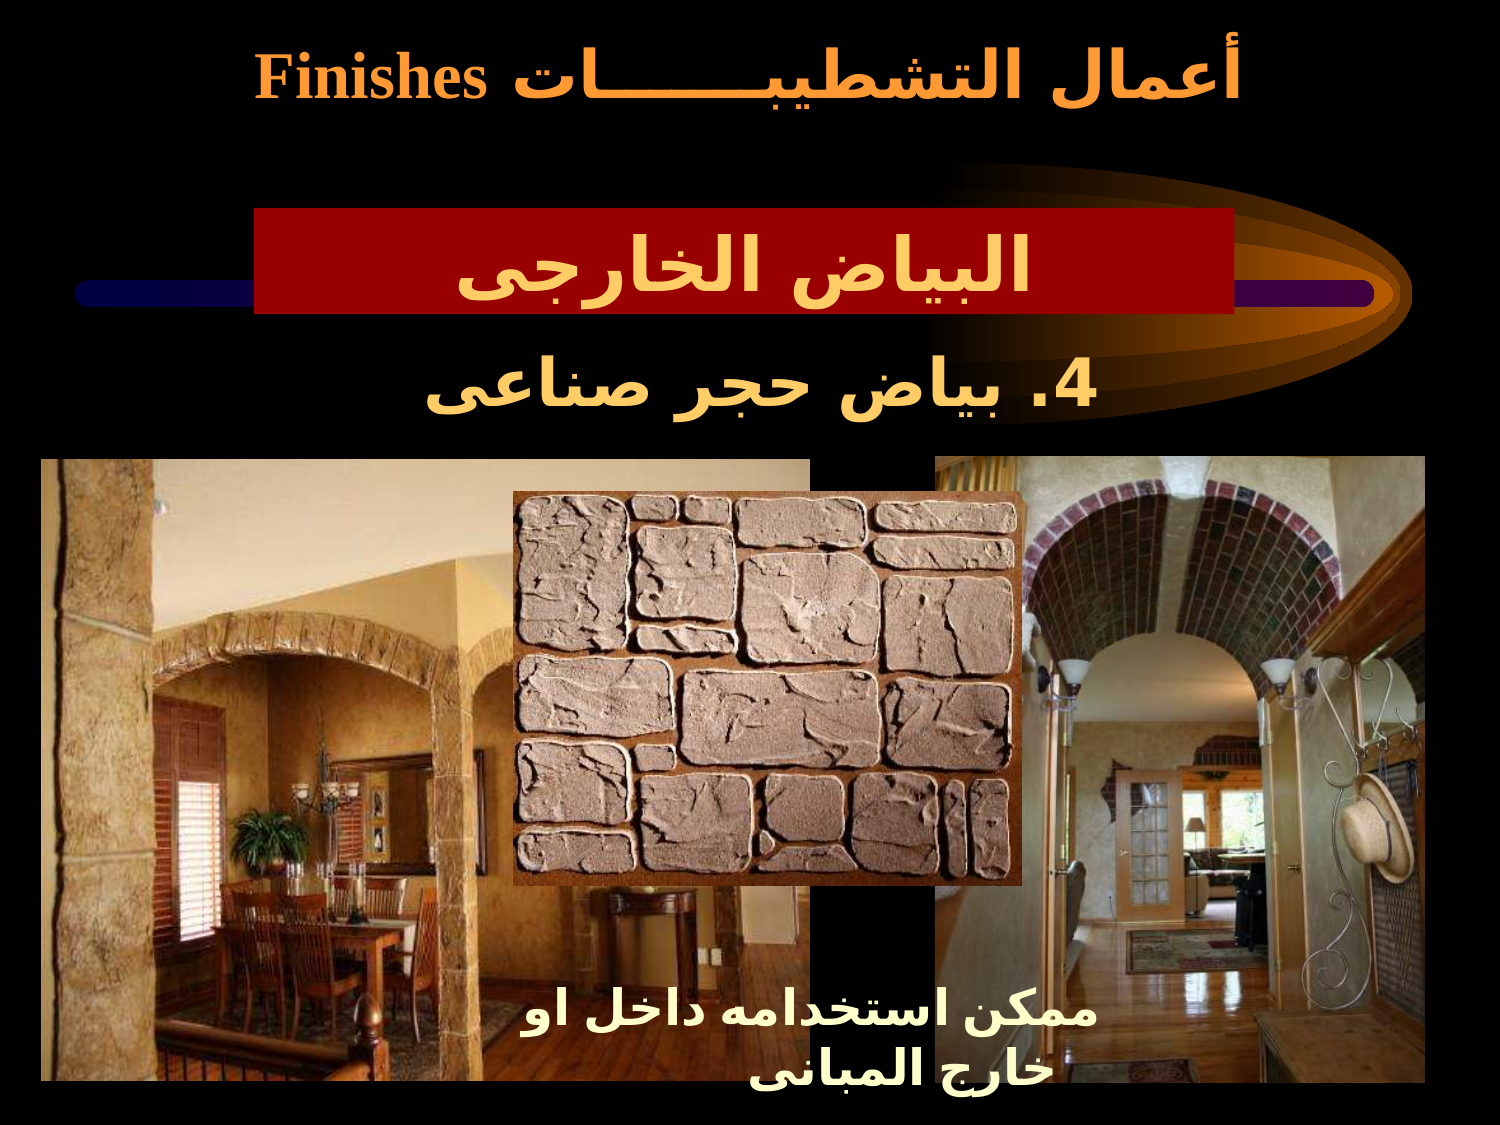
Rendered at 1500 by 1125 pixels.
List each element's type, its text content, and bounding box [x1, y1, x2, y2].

picture [40, 455, 1426, 1083]
text_box ممكن استخدامه داخل او خارج المبانى [815, 999, 929, 1071]
text_box أعمال التشطيبـــــــات Finishes [183, 19, 1317, 126]
text_box البياض الخارجى [253, 207, 1235, 315]
text_box 4. بياض حجر صناعى [478, 326, 1046, 433]
